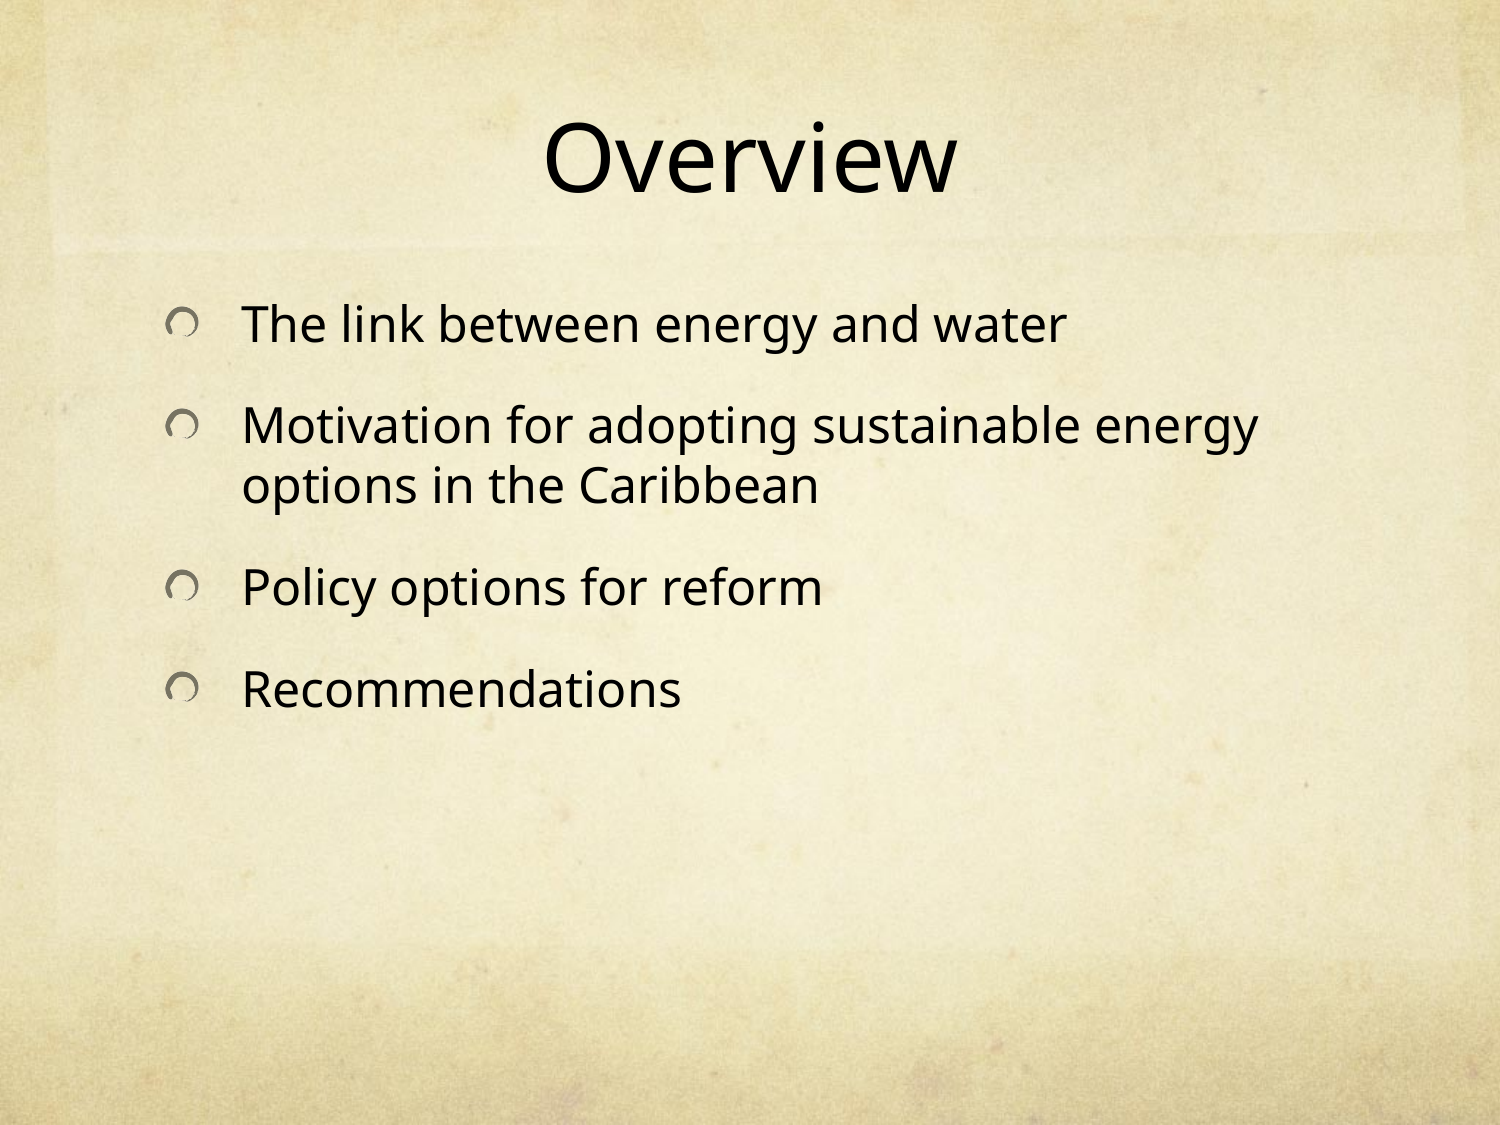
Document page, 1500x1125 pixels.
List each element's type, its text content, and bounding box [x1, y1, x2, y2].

title Overview [150, 82, 1350, 225]
picture [0, 0, 1500, 1125]
list The link between energy and water Motivation for adopting sustainable energy options in the Caribbean Policy options for reform Recommendations [150, 284, 1350, 950]
